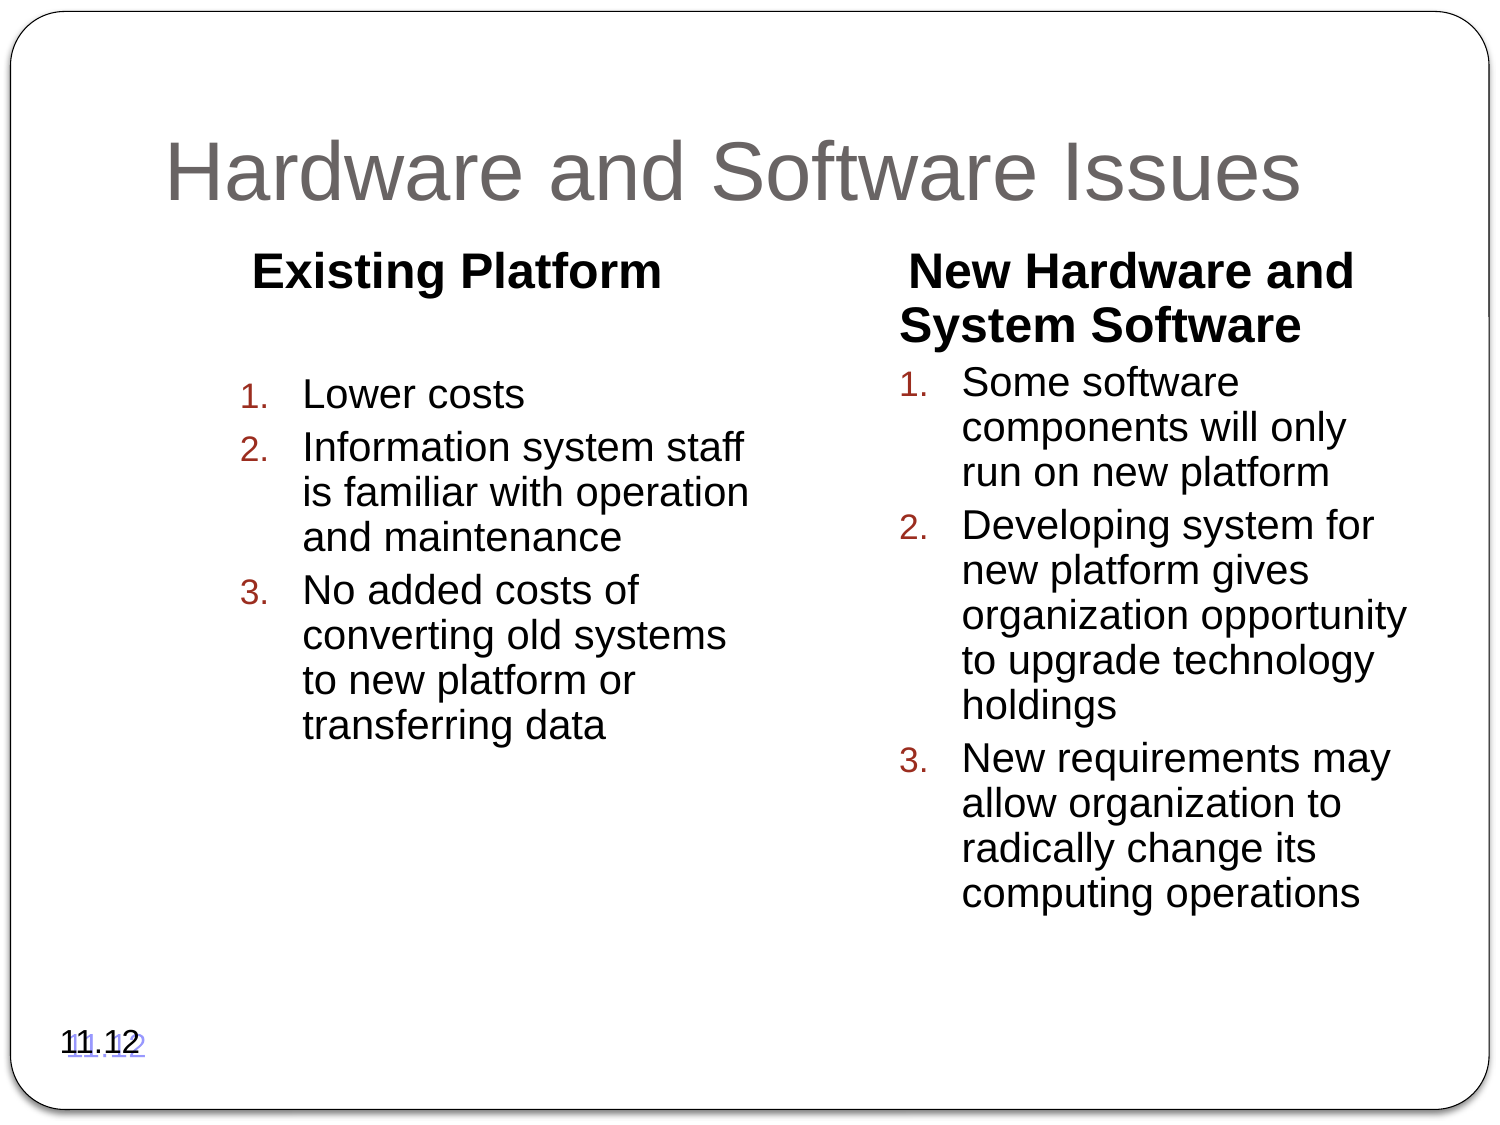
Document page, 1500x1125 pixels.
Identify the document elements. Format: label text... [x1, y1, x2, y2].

list New Hardware and System Software Some software components will only run on new platform Developing system for new platform gives organization opportunity to upgrade technology holdings New requirements may allow organization to radically change its computing operations [809, 237, 1425, 988]
text_box 11.12 [37, 1012, 163, 1107]
list Existing Platform Lower costs Information system staff is familiar with operation and maintenance No added costs of converting old systems to new platform or transferring data [150, 237, 765, 988]
title Hardware and Software Issues [150, 45, 1425, 233]
